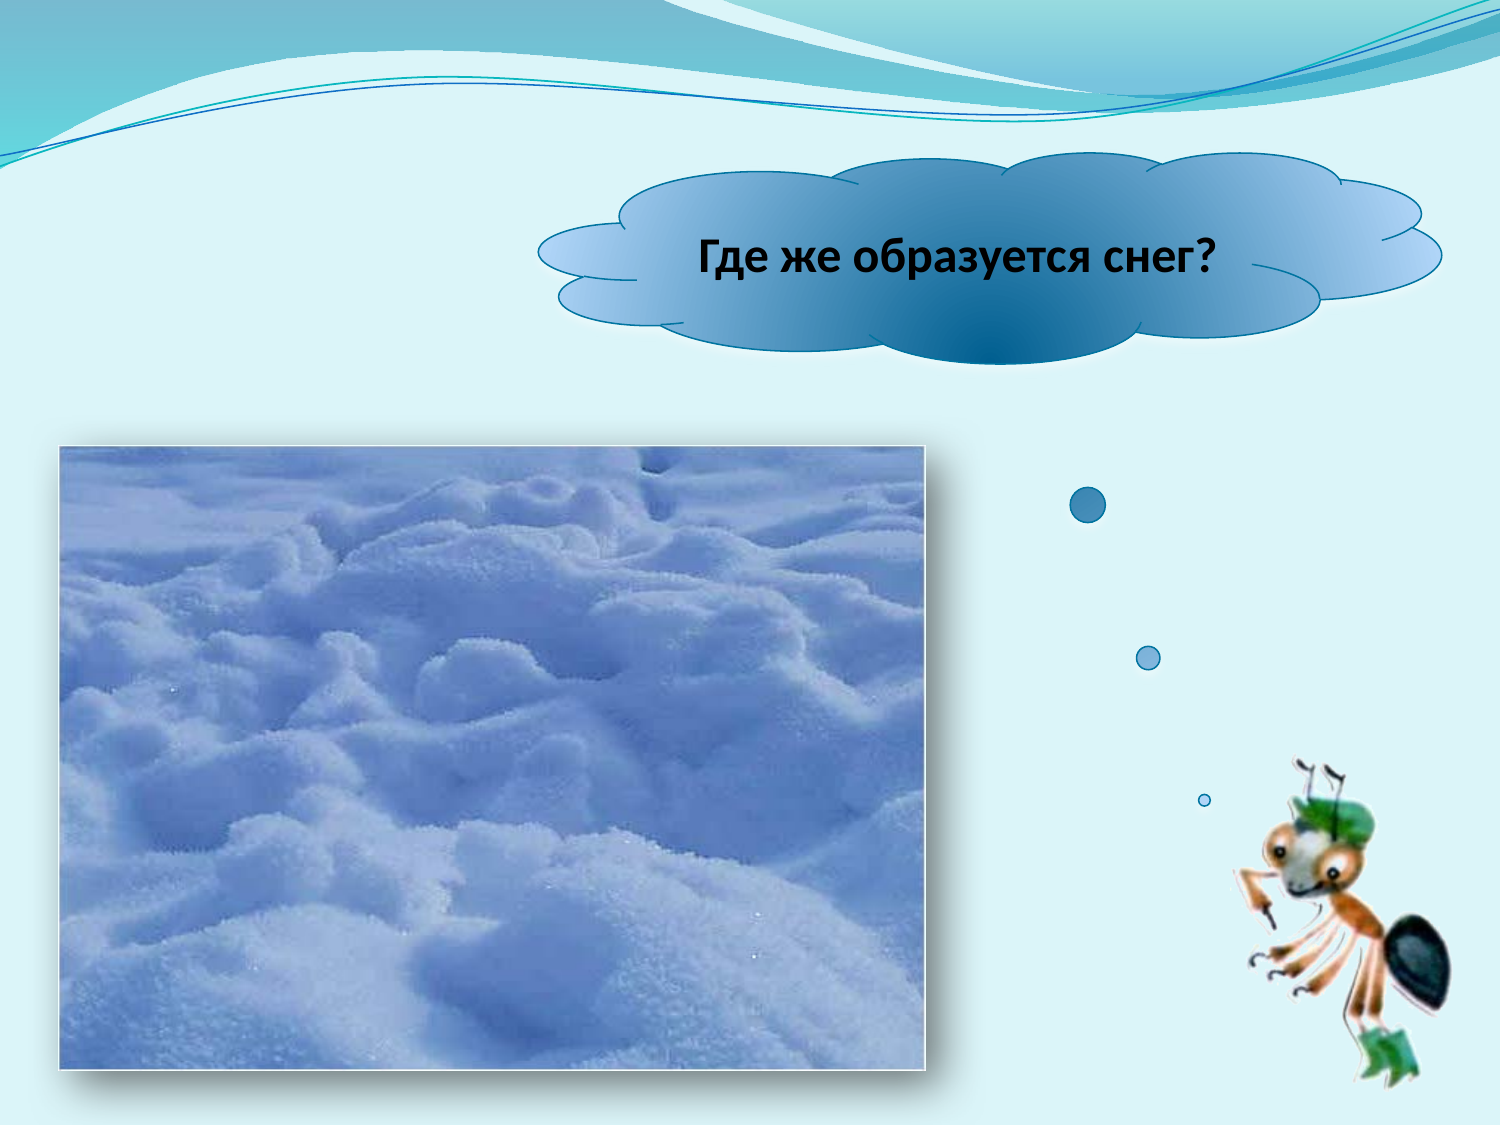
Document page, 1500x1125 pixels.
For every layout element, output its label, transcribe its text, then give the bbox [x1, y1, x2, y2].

picture [1230, 749, 1462, 1102]
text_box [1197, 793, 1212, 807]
text_box Где же образуется снег? [1135, 645, 1161, 671]
text_box Где же образуется снег? [1069, 486, 1107, 524]
text_box Где же образуется снег? [537, 152, 1443, 365]
picture [58, 445, 926, 1071]
